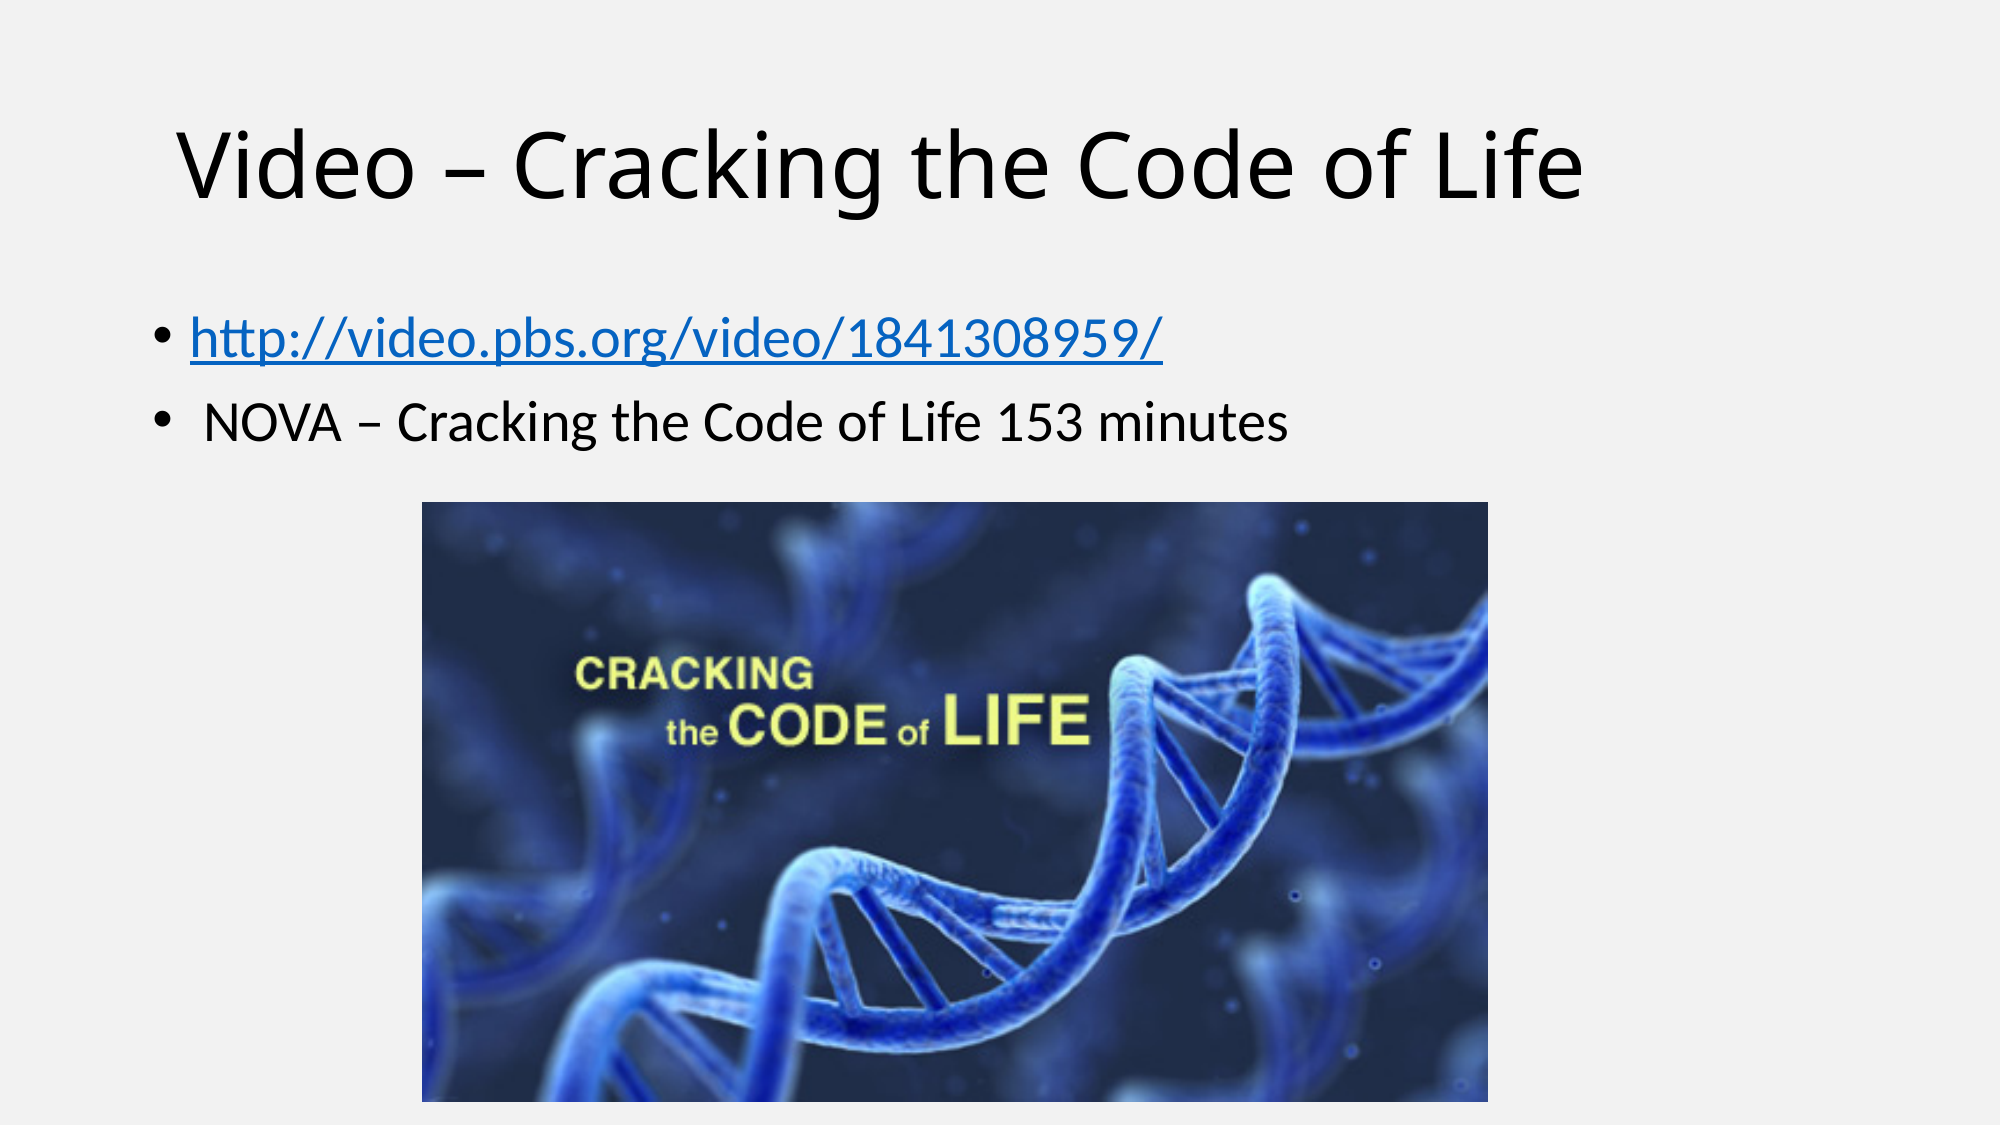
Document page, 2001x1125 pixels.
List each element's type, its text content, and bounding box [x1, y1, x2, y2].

title Video – Cracking the Code of Life [137, 59, 1863, 278]
picture [422, 502, 1488, 1102]
list http://video.pbs.org/video/1841308959/ NOVA – Cracking the Code of Life 153 minutes [137, 299, 1863, 1014]
